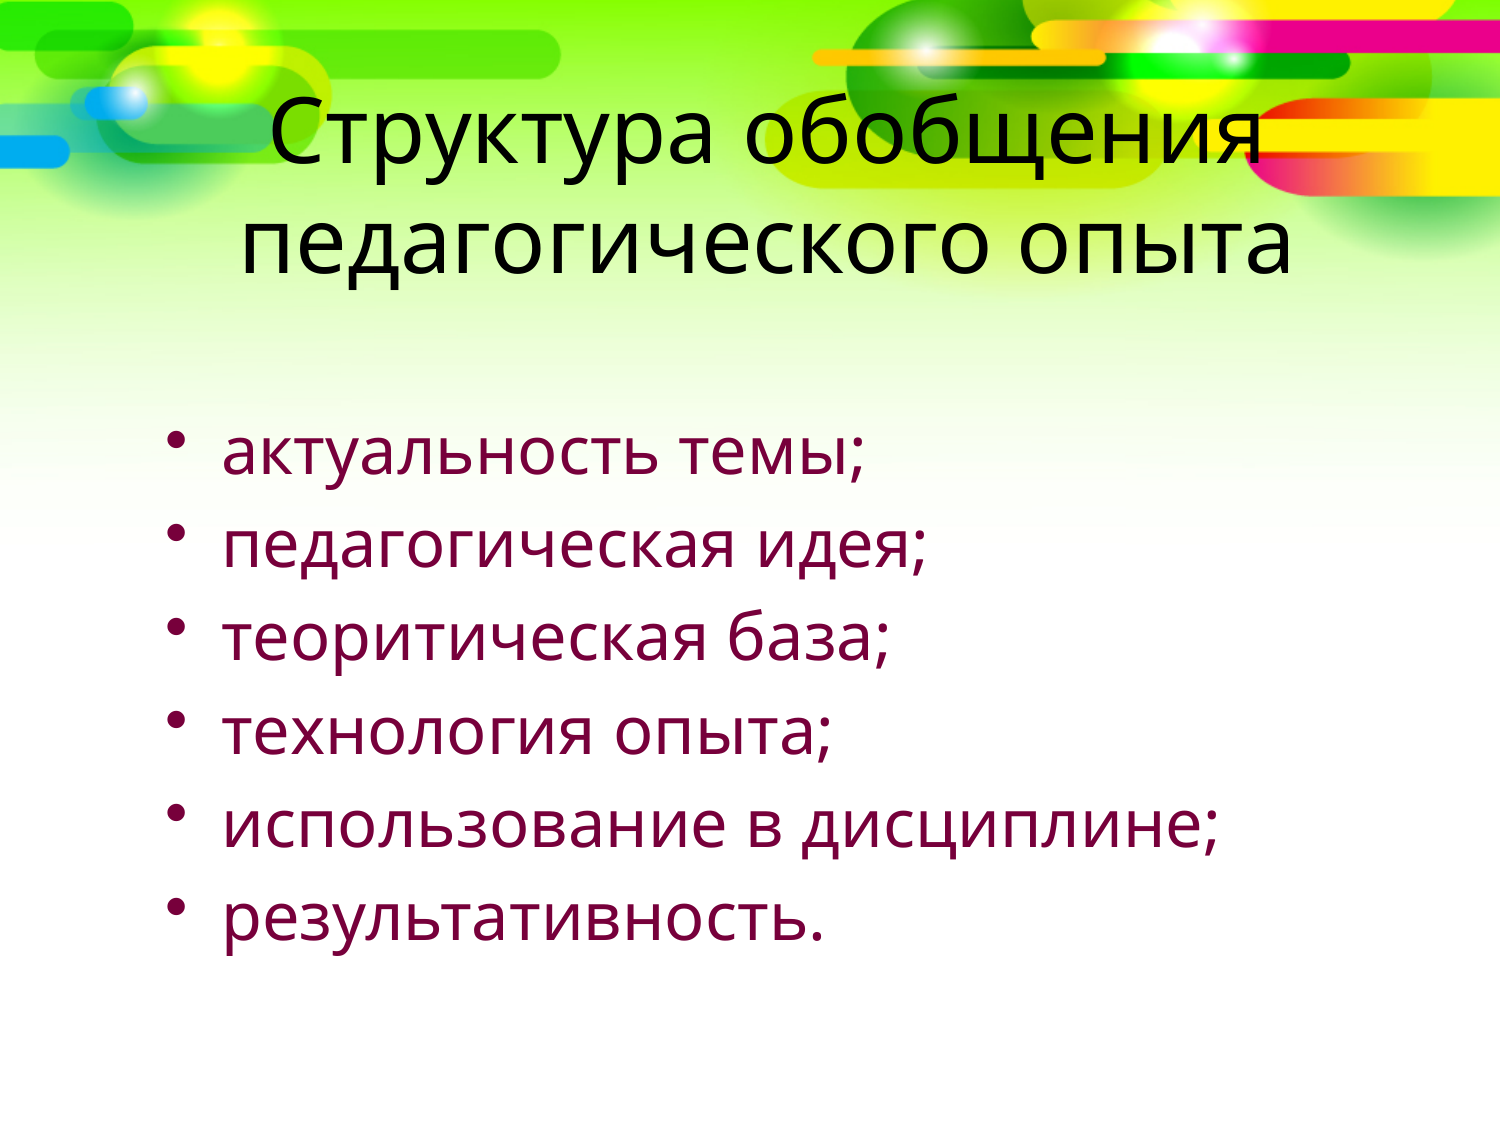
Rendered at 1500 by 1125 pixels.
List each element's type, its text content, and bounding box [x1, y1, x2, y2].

list актуальность темы; педагогическая идея; теоритическая база; технология опыта; использование в дисциплине; результативность. [149, 399, 1351, 1088]
title Структура обобщения педагогического опыта [163, 152, 1372, 212]
picture [0, 0, 1500, 1125]
